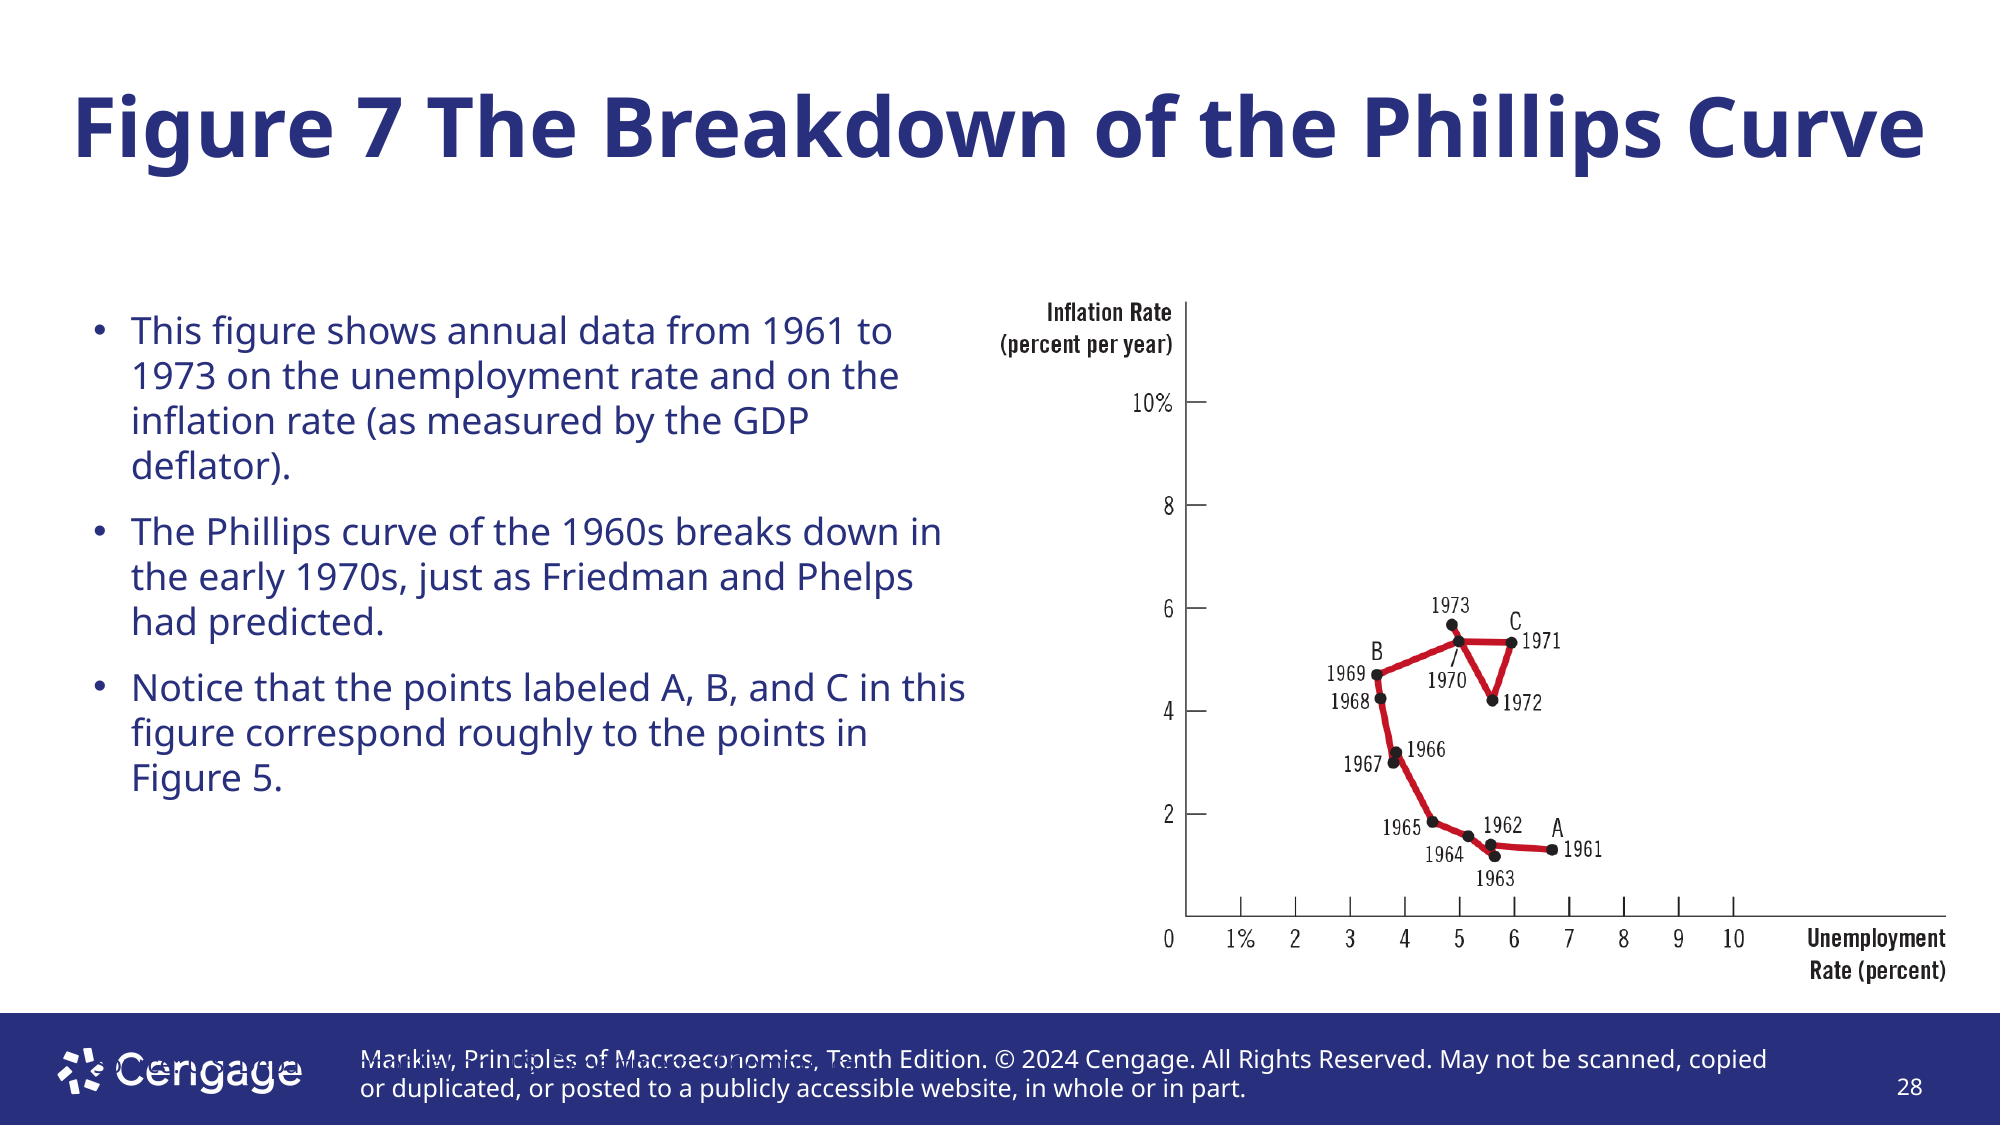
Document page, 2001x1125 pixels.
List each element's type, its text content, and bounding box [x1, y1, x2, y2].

picture [30, 1020, 329, 1122]
title Figure 7 The Breakdown of the Phillips Curve [39, 77, 1961, 278]
list This figure shows annual data from 1961 to 1973 on the unemployment rate and on the inflation rate (as measured by the GDP deflator). The Phillips curve of the 1960s breaks down in the early 1970s, just as Friedman and Phelps had predicted. Notice that the points labeled A, B, and C in this figure correspond roughly to the points in Figure 5. Source: U.S. Department of Labor; U.S. Department of Commerce. [78, 299, 988, 1014]
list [1000, 299, 1946, 985]
